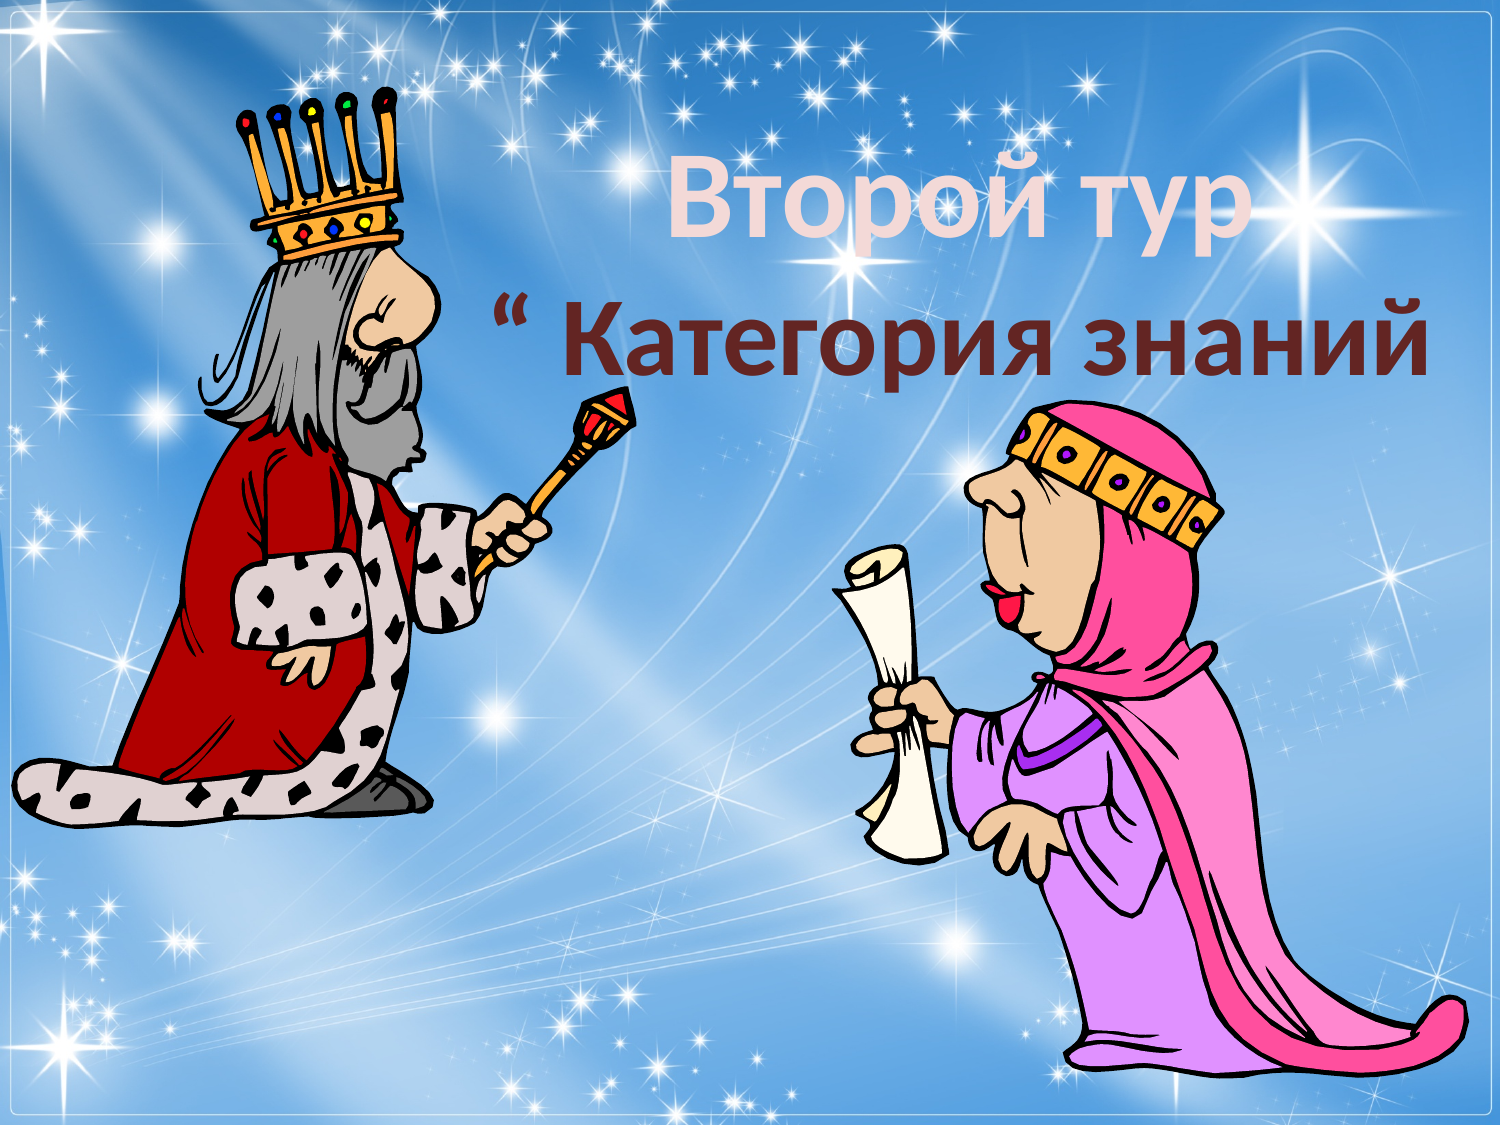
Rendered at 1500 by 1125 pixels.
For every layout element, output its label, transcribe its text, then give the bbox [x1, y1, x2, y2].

picture [0, 0, 1500, 1125]
text_box Второй тур “ Категория знаний [649, 105, 1449, 406]
